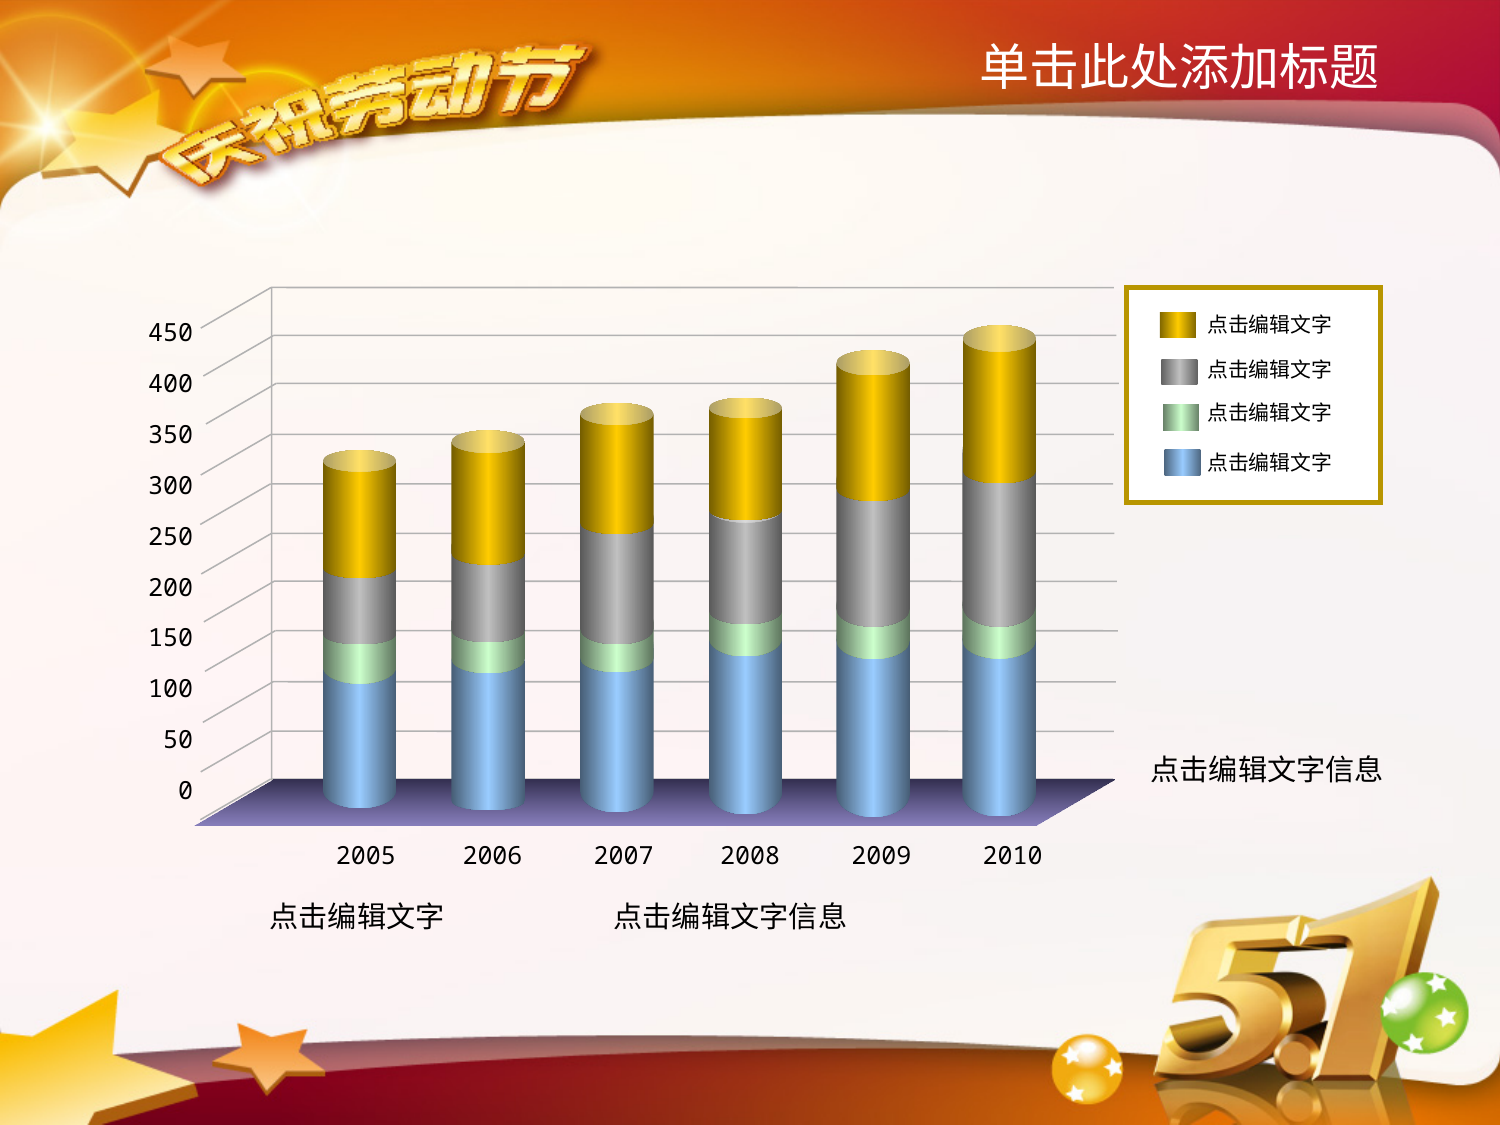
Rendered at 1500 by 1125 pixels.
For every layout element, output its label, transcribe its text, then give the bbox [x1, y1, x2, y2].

text_box 点击编辑文字 [1207, 311, 1333, 337]
text_box 点击编辑文字 [1207, 449, 1333, 475]
text_box 单击此处添加标题 [425, 19, 1395, 113]
text_box 点击编辑文字信息 [1135, 743, 1402, 794]
text_box 点击编辑文字 点击编辑文字信息 [254, 890, 1368, 976]
text_box [1126, 287, 1381, 503]
picture [0, 0, 1500, 1125]
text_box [199, 287, 1120, 820]
text_box [1164, 449, 1201, 476]
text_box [325, 831, 1054, 878]
text_box [1161, 359, 1198, 385]
text_box 点击编辑文字 [1207, 357, 1333, 383]
text_box 点击编辑文字 [1207, 399, 1333, 425]
text_box [1163, 404, 1199, 431]
text_box 450 400 350 300 250 200 150 100 50 0 [133, 288, 196, 812]
text_box [1159, 312, 1196, 338]
